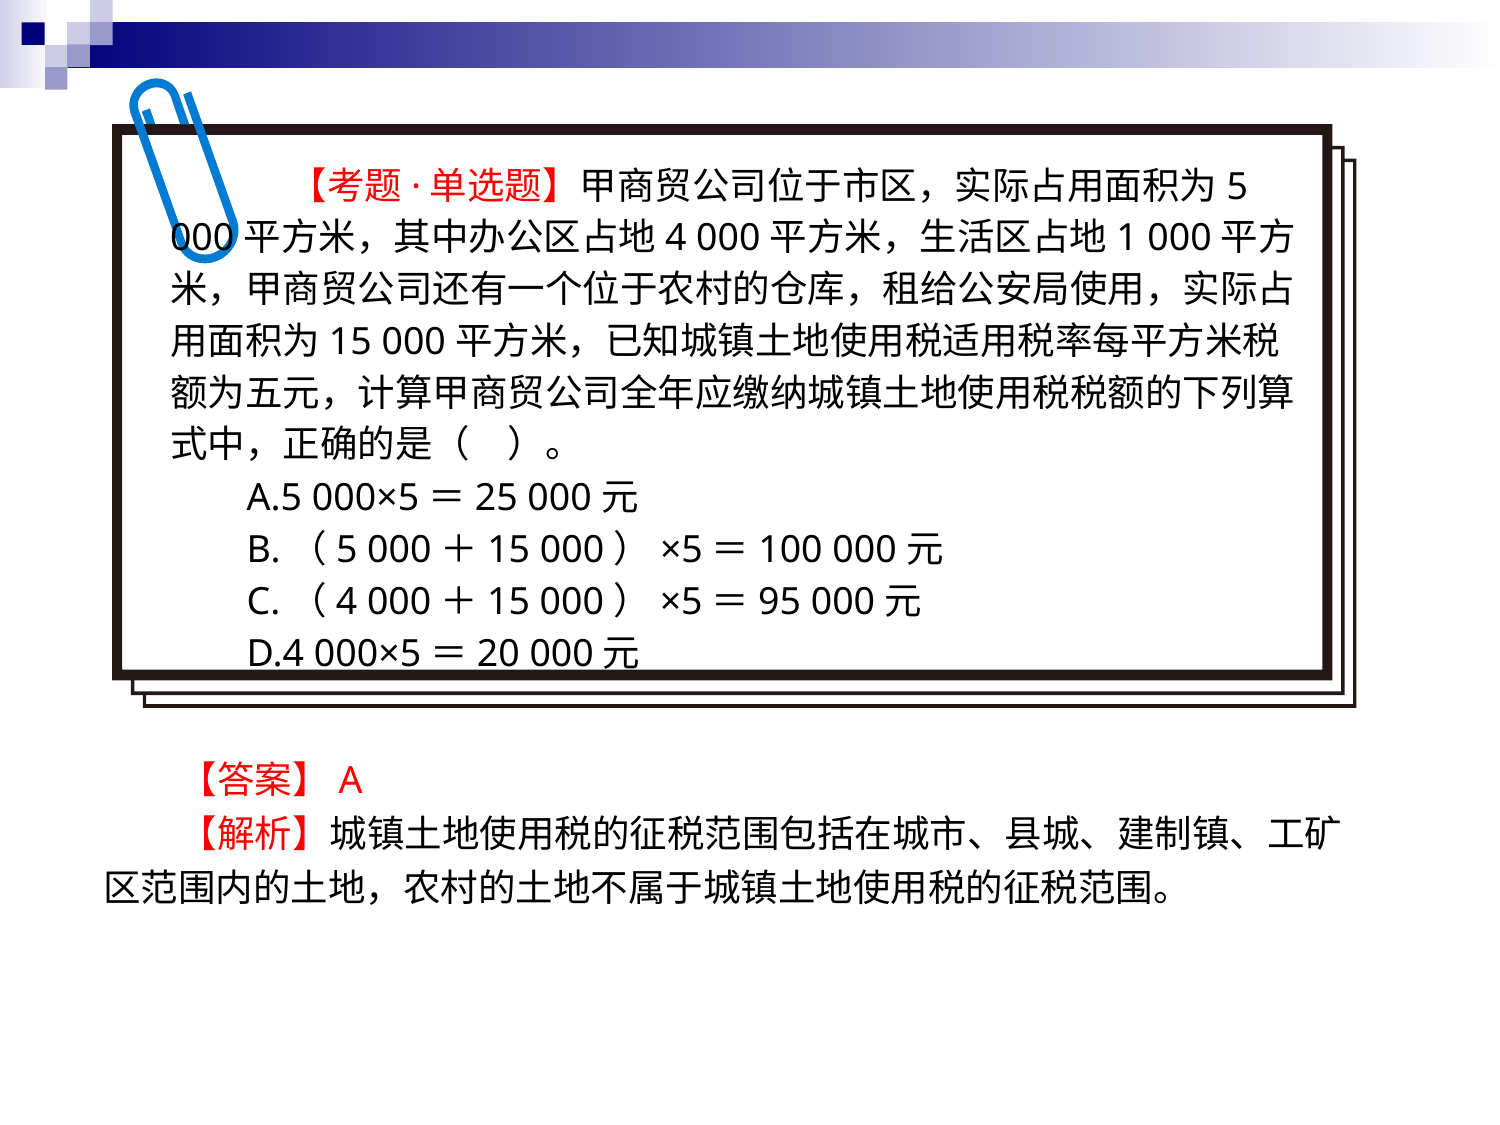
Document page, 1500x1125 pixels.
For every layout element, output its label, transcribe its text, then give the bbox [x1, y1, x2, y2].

text_box 【答案】A 【解析】城镇土地使用税的征税范围包括在城市、县城、建制镇、工矿区范围内的土地，农村的土地不属于城镇土地使用税的征税范围。 [88, 730, 1360, 1029]
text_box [111, 78, 1359, 708]
